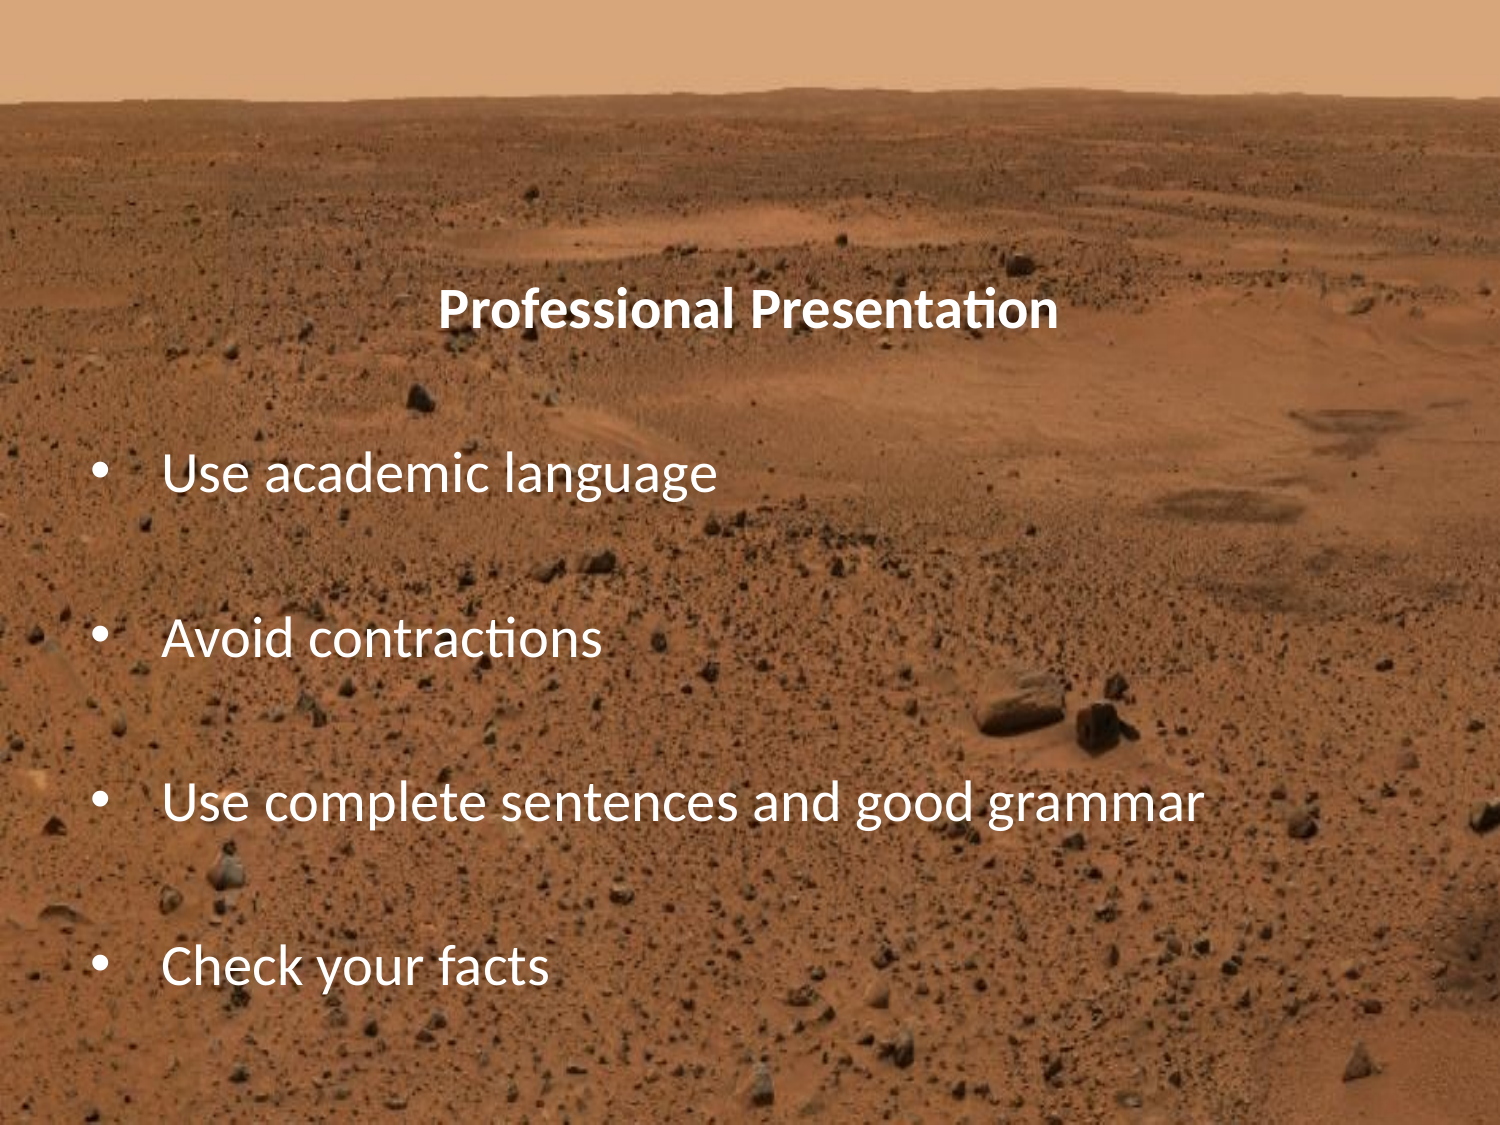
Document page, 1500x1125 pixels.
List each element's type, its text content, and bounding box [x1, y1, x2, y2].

list Professional Presentation Use academic language Avoid contractions Use complete sentences and good grammar Check your facts [75, 262, 1425, 1005]
picture [0, 0, 1500, 1125]
